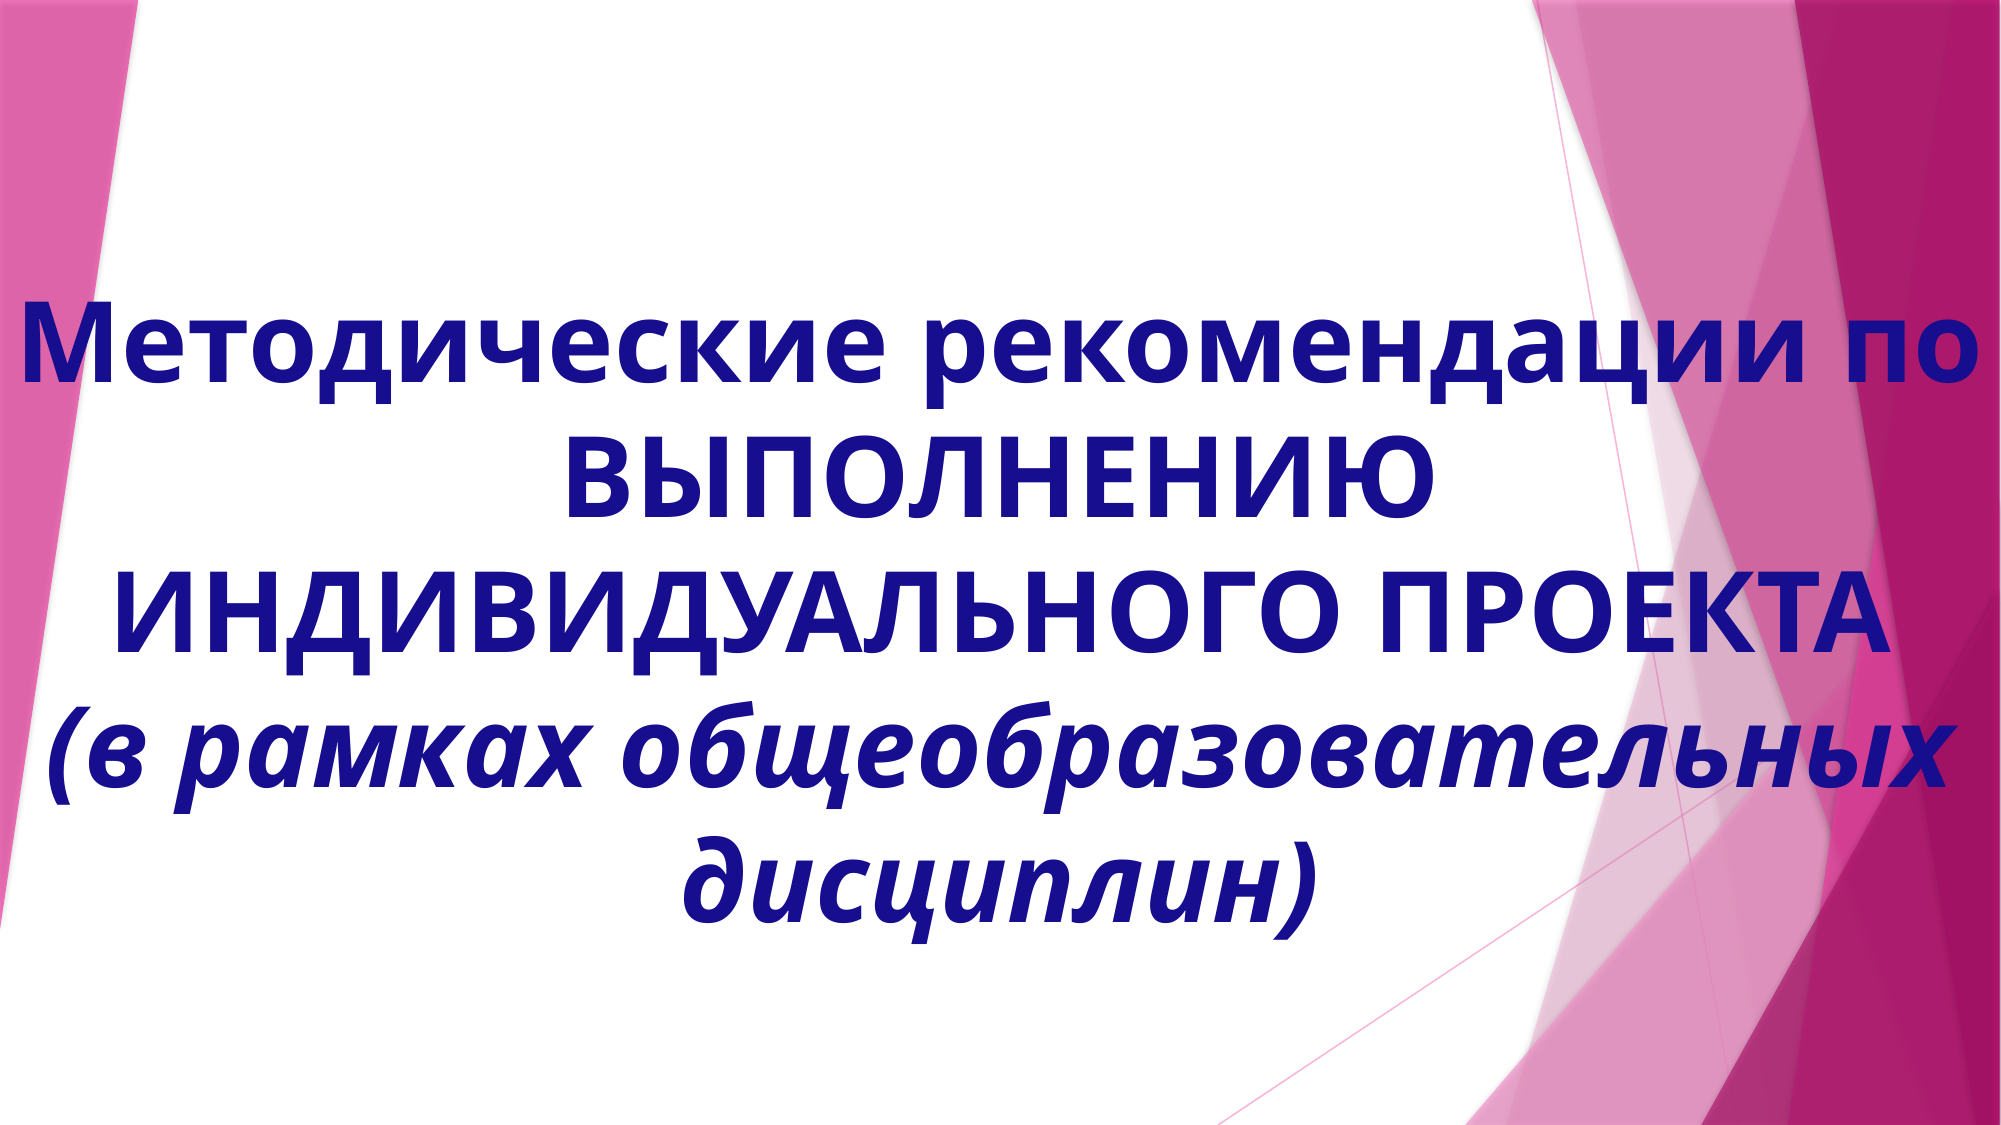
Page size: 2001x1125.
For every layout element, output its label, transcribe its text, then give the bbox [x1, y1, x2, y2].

title Методические рекомендации по ВЫПОЛНЕНИЮ ИНДИВИДУАЛЬНОГО ПРОЕКТА (в рамках общеобразовательных дисциплин) [0, 113, 2000, 953]
